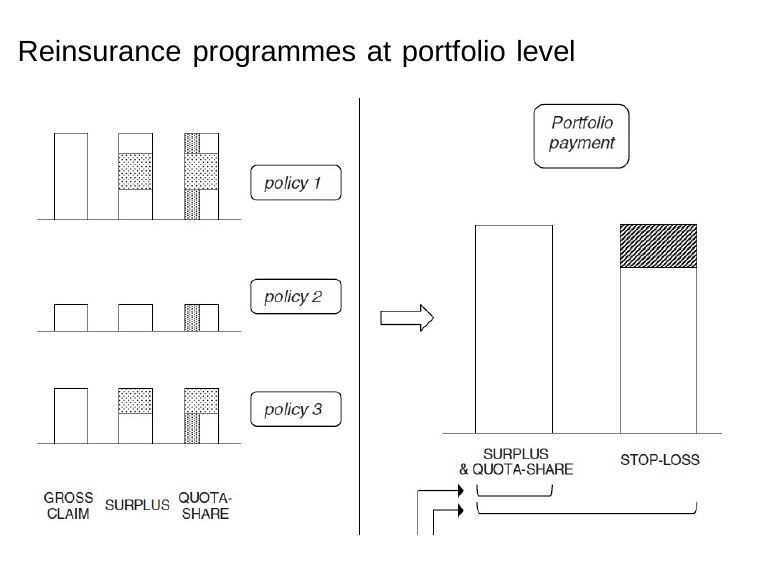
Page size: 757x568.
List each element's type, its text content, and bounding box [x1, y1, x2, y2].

picture [37, 98, 722, 535]
text_box Reinsurance programmes at portfolio level [15, 29, 580, 68]
